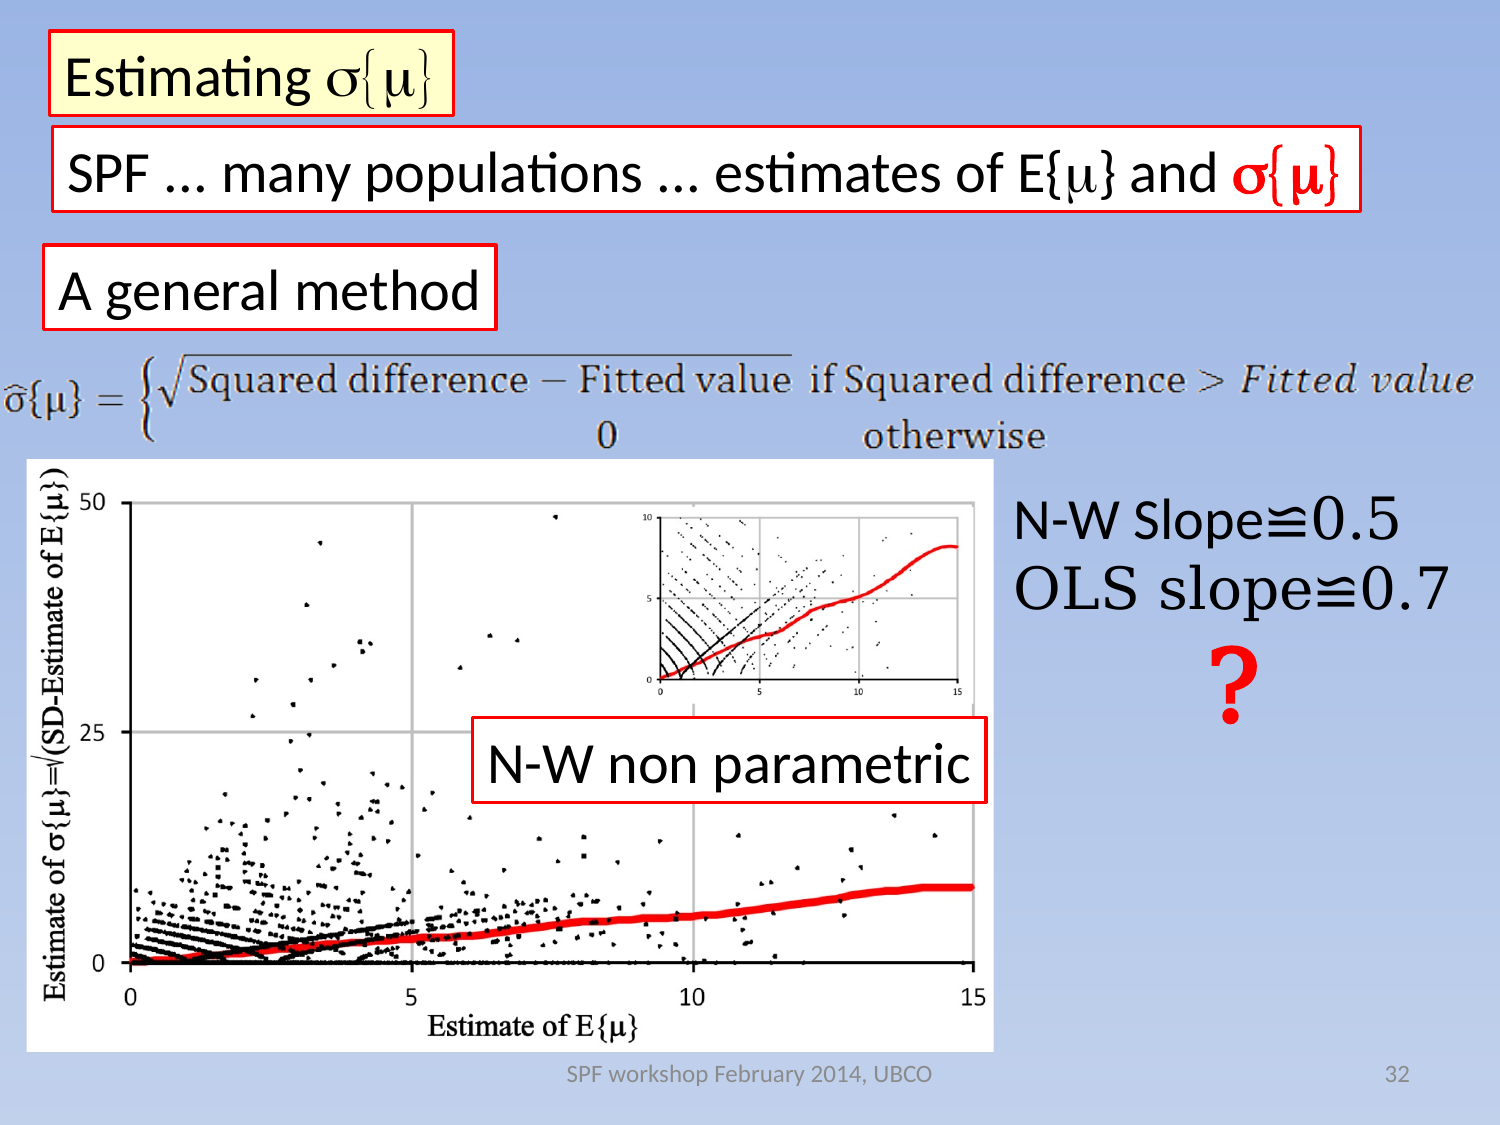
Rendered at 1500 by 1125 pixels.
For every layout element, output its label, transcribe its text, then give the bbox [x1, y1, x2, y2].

text_box N-W Slope≌0.5 OLS slope≌0.7 ? [999, 473, 1468, 749]
text_box Estimating s{m} [49, 30, 454, 116]
text_box SPF ... many populations ... estimates of E{m} and s{m} [52, 126, 1361, 212]
text_box A general method [43, 245, 497, 330]
picture [4, 346, 1496, 1052]
footer SPF workshop February 2014, UBCO [512, 1060, 988, 1103]
slide_number 32 [1074, 1042, 1425, 1103]
